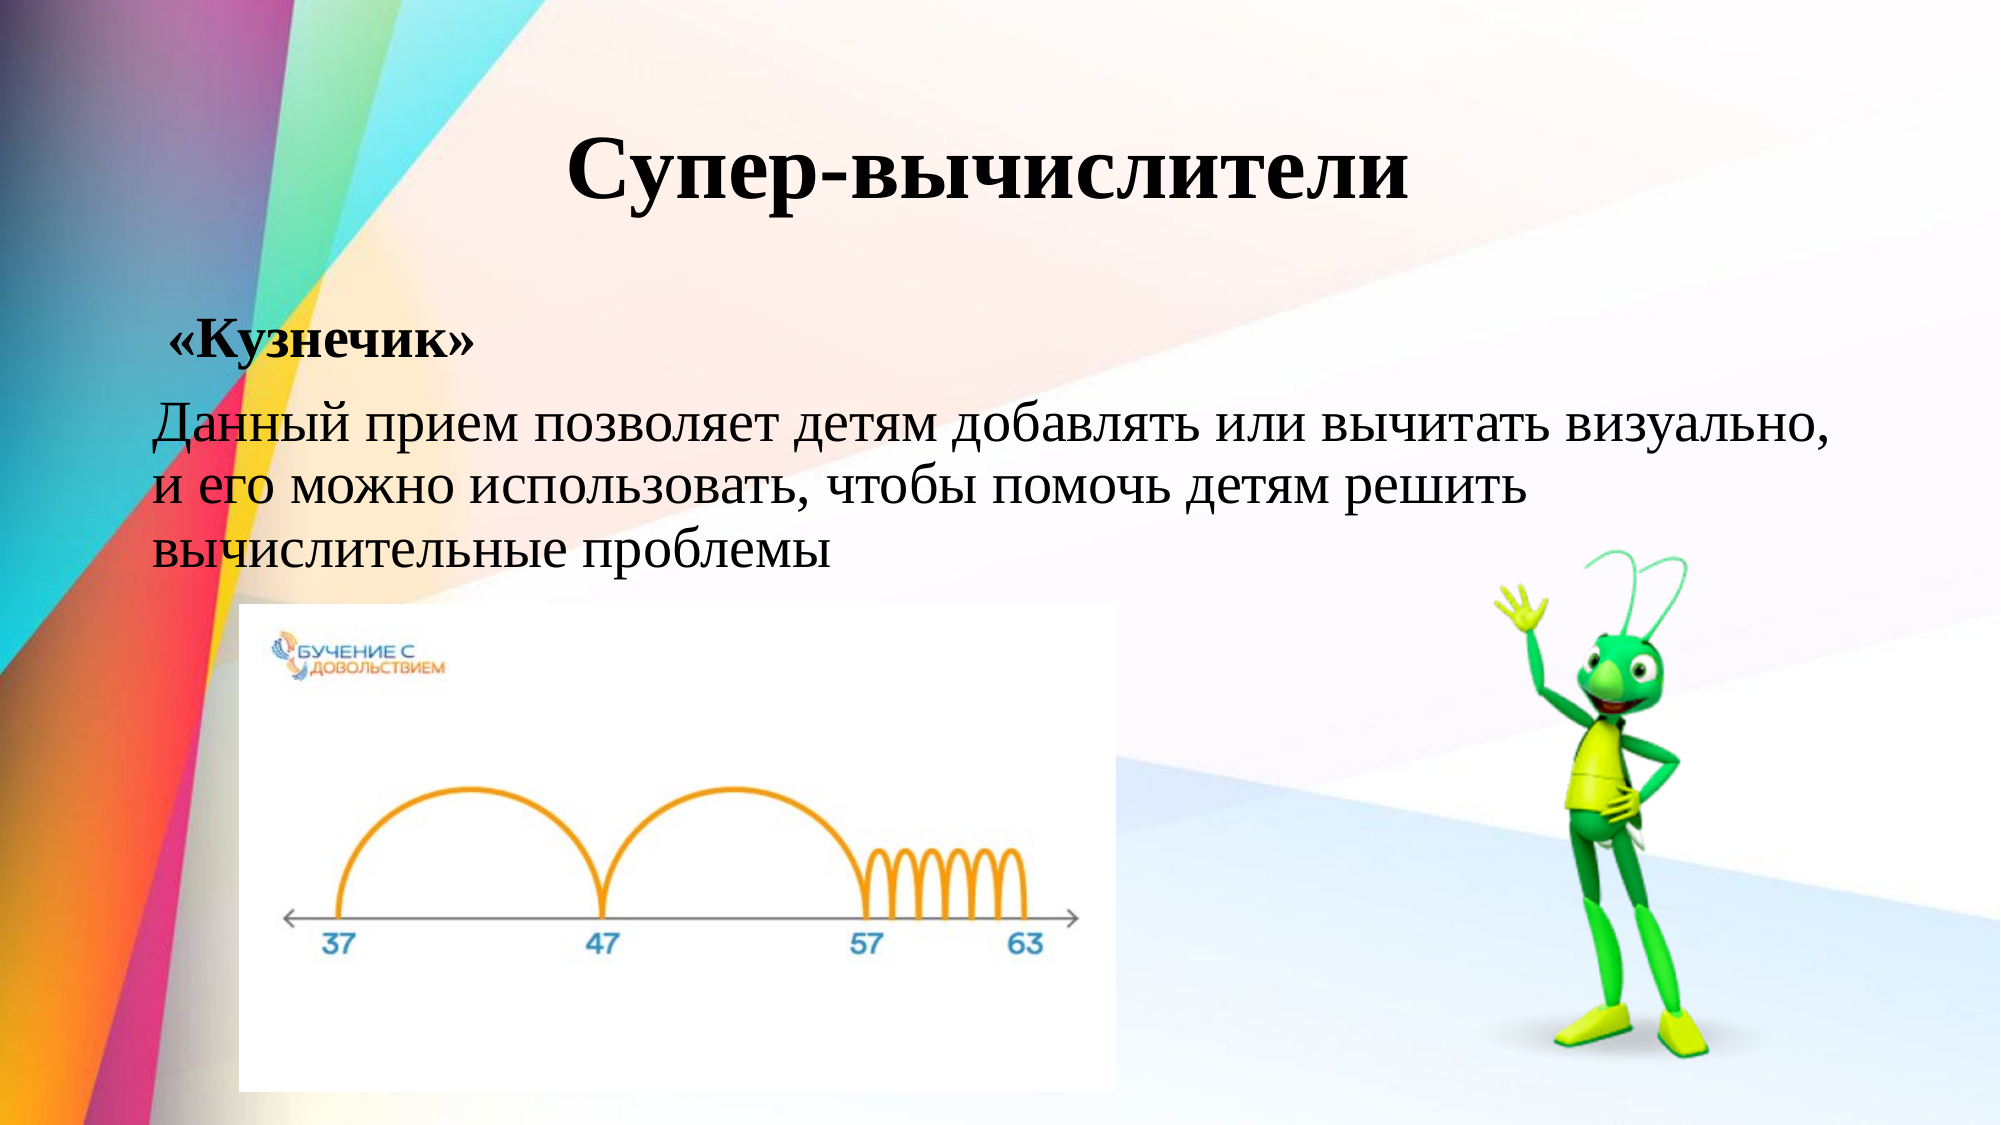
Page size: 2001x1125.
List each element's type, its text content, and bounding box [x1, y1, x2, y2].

list «Кузнечик» Данный прием позволяет детям добавлять или вычитать визуально, и его можно использовать, чтобы помочь детям решить вычислительные проблемы [137, 299, 1863, 1014]
title Супер-вычислители [137, 59, 1863, 278]
picture [0, 0, 2001, 1125]
